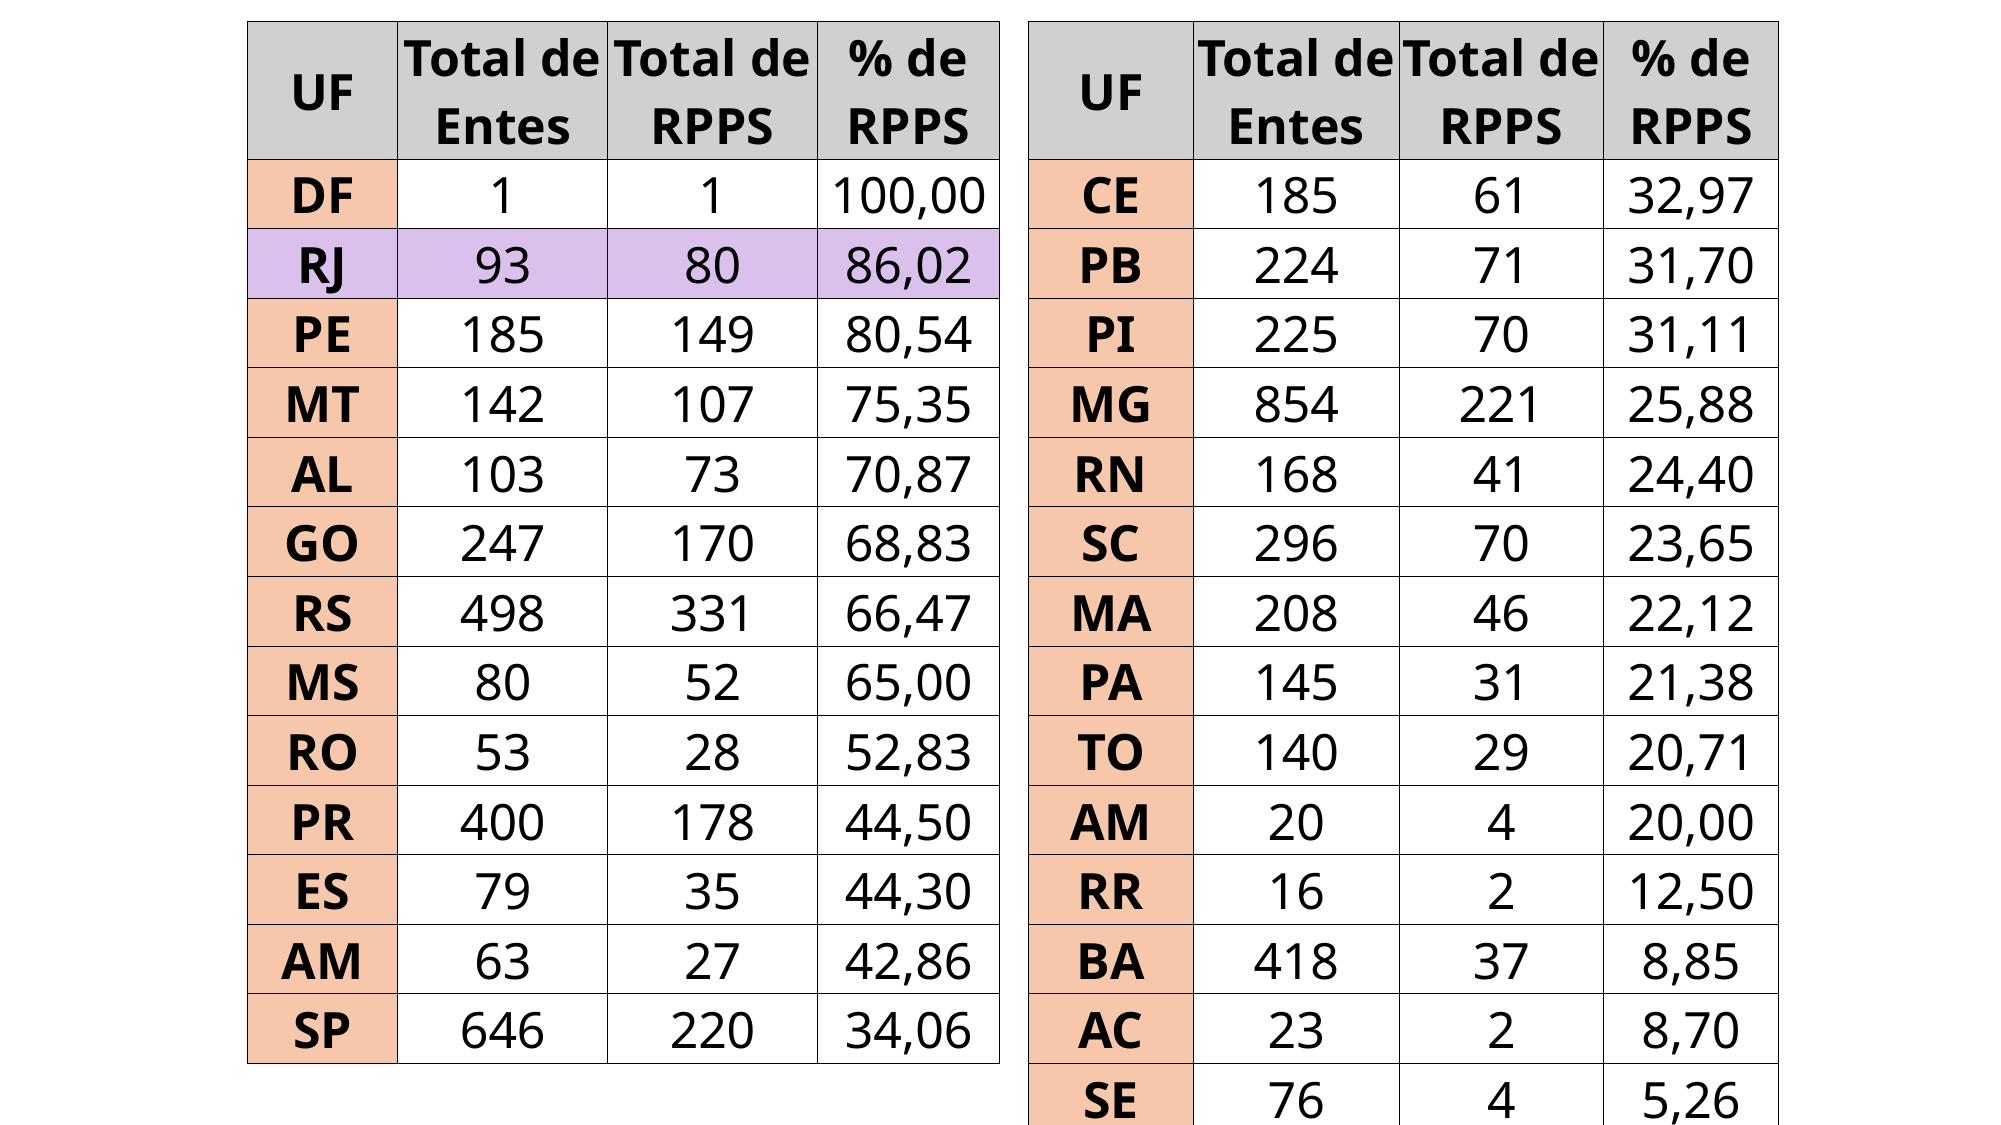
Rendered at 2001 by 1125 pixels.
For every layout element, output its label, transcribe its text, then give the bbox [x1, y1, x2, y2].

table_cell MG [1029, 368, 1193, 437]
table_cell 4 [1400, 786, 1603, 854]
table_cell 1 [398, 160, 607, 228]
table_cell 24,40 [1604, 438, 1778, 506]
table_cell 44,30 [818, 855, 999, 924]
table_cell 42,86 [818, 925, 999, 993]
table_header % de RPPS [818, 22, 999, 159]
table_cell 31,70 [1604, 229, 1778, 298]
table_cell 66,47 [818, 577, 999, 646]
table_cell 35 [608, 855, 817, 924]
table_header UF [248, 22, 397, 159]
table_cell RS [248, 577, 397, 646]
table_cell AC [1029, 994, 1193, 1063]
table_cell 8,85 [1604, 925, 1778, 993]
table_cell 86,02 [818, 229, 999, 298]
table_cell 71 [1400, 229, 1603, 298]
table_cell 76 [1194, 1064, 1399, 1125]
table_cell 145 [1194, 647, 1399, 715]
table_cell 12,50 [1604, 855, 1778, 924]
table_cell 2 [1400, 855, 1603, 924]
table_cell RJ [248, 229, 397, 298]
table_cell 20,00 [1604, 786, 1778, 854]
table_header UF [1029, 22, 1193, 159]
table_cell 100,00 [818, 160, 999, 228]
table_cell PE [248, 299, 397, 367]
table_cell 93 [398, 229, 607, 298]
table_cell PI [1029, 299, 1193, 367]
table_cell 79 [398, 855, 607, 924]
table_cell 63 [398, 925, 607, 993]
table_cell 168 [1194, 438, 1399, 506]
table_cell 4 [1400, 1064, 1603, 1125]
table_cell 103 [398, 438, 607, 506]
table_cell GO [248, 507, 397, 576]
table_cell 221 [1400, 368, 1603, 437]
table_cell 41 [1400, 438, 1603, 506]
table_cell 31 [1400, 647, 1603, 715]
table_cell 854 [1194, 368, 1399, 437]
table_cell 70,87 [818, 438, 999, 506]
table_cell 75,35 [818, 368, 999, 437]
table_cell 149 [608, 299, 817, 367]
table_cell 22,12 [1604, 577, 1778, 646]
table_cell 21,38 [1604, 647, 1778, 715]
table_header Total de RPPS [608, 22, 817, 159]
table_cell MT [248, 368, 397, 437]
table_cell 80 [608, 229, 817, 298]
table_cell SC [1029, 507, 1193, 576]
table_cell 70 [1400, 299, 1603, 367]
table_cell 31,11 [1604, 299, 1778, 367]
table_cell 224 [1194, 229, 1399, 298]
table_cell 61 [1400, 160, 1603, 228]
table_header % de RPPS [1604, 22, 1778, 159]
table_cell 140 [1194, 716, 1399, 785]
table_cell 28 [608, 716, 817, 785]
table_cell TO [1029, 716, 1193, 785]
table_cell 185 [398, 299, 607, 367]
table_cell MS [248, 647, 397, 715]
table_cell ES [248, 855, 397, 924]
table_header Total de Entes [1194, 22, 1399, 159]
table_cell 296 [1194, 507, 1399, 576]
table_cell 46 [1400, 577, 1603, 646]
table_cell 1 [608, 160, 817, 228]
table_cell 32,97 [1604, 160, 1778, 228]
table_header Total de Entes [398, 22, 607, 159]
table_cell 70 [1400, 507, 1603, 576]
table_cell 53 [398, 716, 607, 785]
table_cell 498 [398, 577, 607, 646]
table_cell 23,65 [1604, 507, 1778, 576]
table_cell 68,83 [818, 507, 999, 576]
table_cell SP [248, 994, 397, 1063]
table_cell 16 [1194, 855, 1399, 924]
table_cell CE [1029, 160, 1193, 228]
table_cell 331 [608, 577, 817, 646]
table_cell AM [248, 925, 397, 993]
table_cell 400 [398, 786, 607, 854]
table_cell 107 [608, 368, 817, 437]
table_cell 2 [1400, 994, 1603, 1063]
table_cell SE [1029, 1064, 1193, 1125]
table_cell 44,50 [818, 786, 999, 854]
table_cell 185 [1194, 160, 1399, 228]
table_cell PA [1029, 647, 1193, 715]
table_cell 208 [1194, 577, 1399, 646]
table_cell 646 [398, 994, 607, 1063]
table_cell AM [1029, 786, 1193, 854]
table_cell 225 [1194, 299, 1399, 367]
table_cell 20,71 [1604, 716, 1778, 785]
table_cell 170 [608, 507, 817, 576]
table_cell 34,06 [818, 994, 999, 1063]
table_header Total de RPPS [1400, 22, 1603, 159]
table_cell RO [248, 716, 397, 785]
table_cell 29 [1400, 716, 1603, 785]
table_cell 20 [1194, 786, 1399, 854]
table_cell 247 [398, 507, 607, 576]
table_cell 37 [1400, 925, 1603, 993]
table_cell 80 [398, 647, 607, 715]
table_cell 80,54 [818, 299, 999, 367]
table_cell 23 [1194, 994, 1399, 1063]
table_cell 73 [608, 438, 817, 506]
table_cell 52 [608, 647, 817, 715]
table_cell 178 [608, 786, 817, 854]
table_cell AL [248, 438, 397, 506]
table_cell RR [1029, 855, 1193, 924]
table_cell 8,70 [1604, 994, 1778, 1063]
table_cell 27 [608, 925, 817, 993]
table_cell PB [1029, 229, 1193, 298]
table_cell RN [1029, 438, 1193, 506]
table_cell 418 [1194, 925, 1399, 993]
table_cell BA [1029, 925, 1193, 993]
table_cell 52,83 [818, 716, 999, 785]
table_cell 5,26 [1604, 1064, 1778, 1125]
table_cell DF [248, 160, 397, 228]
table_cell 65,00 [818, 647, 999, 715]
table_cell 220 [608, 994, 817, 1063]
table_cell PR [248, 786, 397, 854]
table_cell 142 [398, 368, 607, 437]
table_cell MA [1029, 577, 1193, 646]
table_cell 25,88 [1604, 368, 1778, 437]
